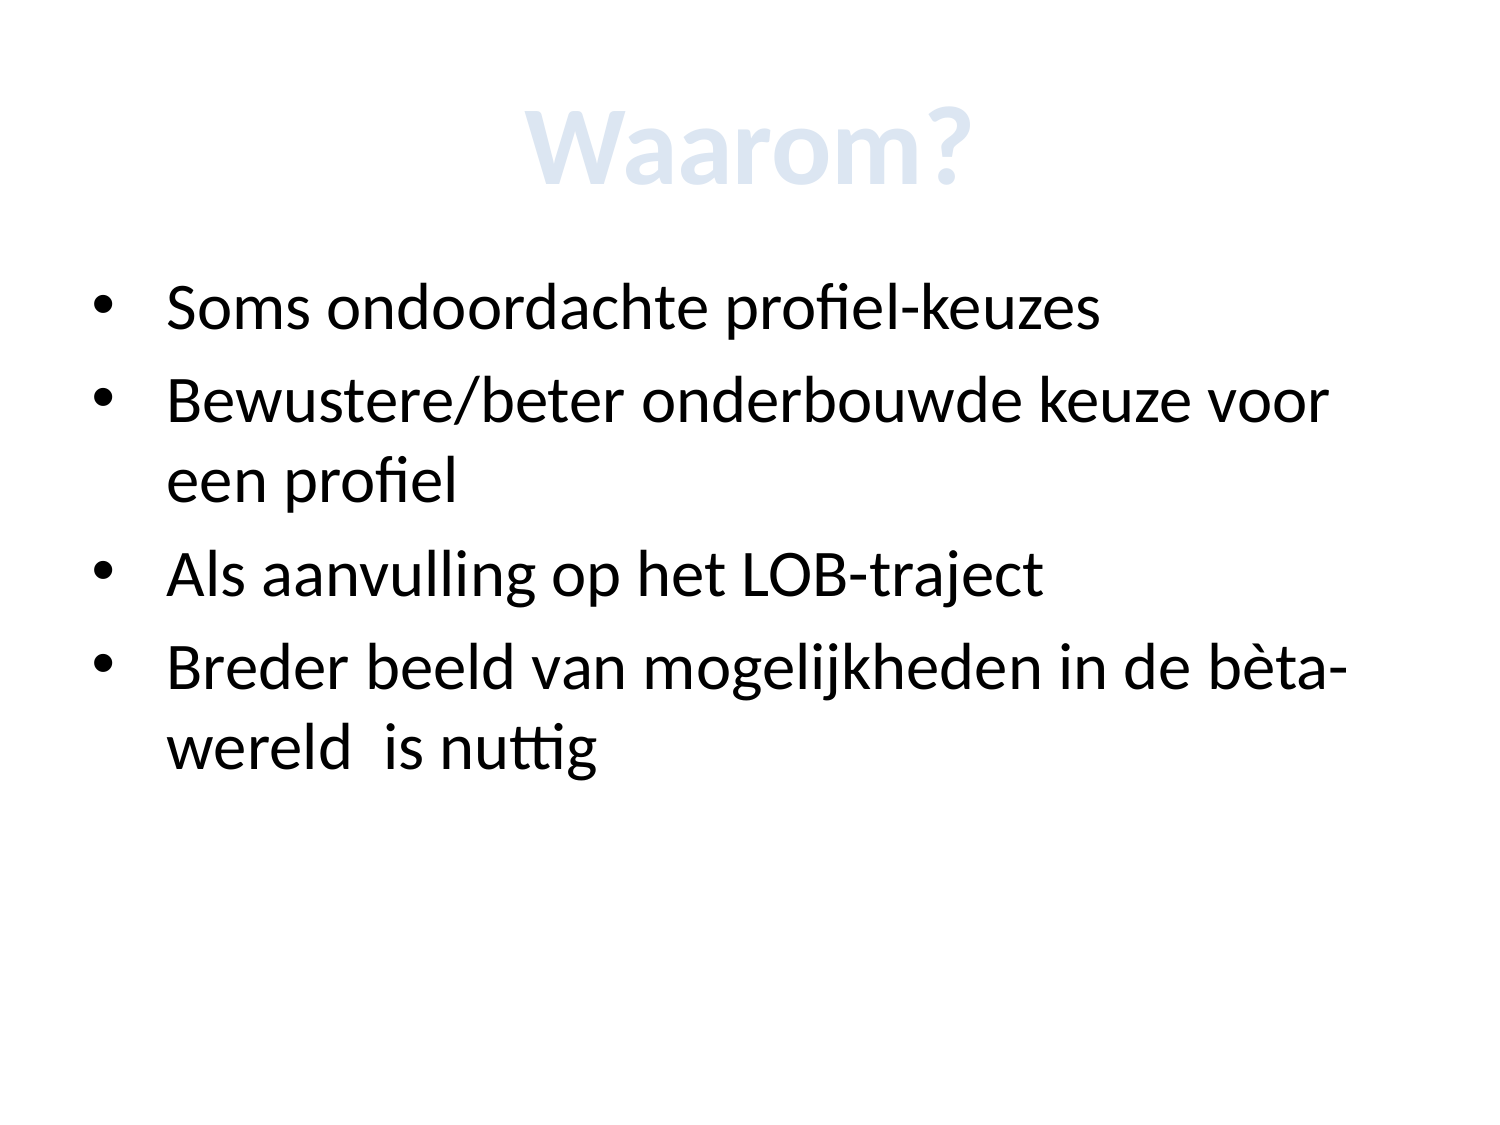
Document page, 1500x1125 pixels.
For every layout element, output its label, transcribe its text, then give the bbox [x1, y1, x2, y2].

subtitle Soms ondoordachte profiel-keuzes Bewustere/beter onderbouwde keuze voor een profiel Als aanvulling op het LOB-traject Breder beeld van mogelijkheden in de bèta-wereld is nuttig [76, 255, 1424, 882]
title Waarom? [112, 19, 1388, 255]
